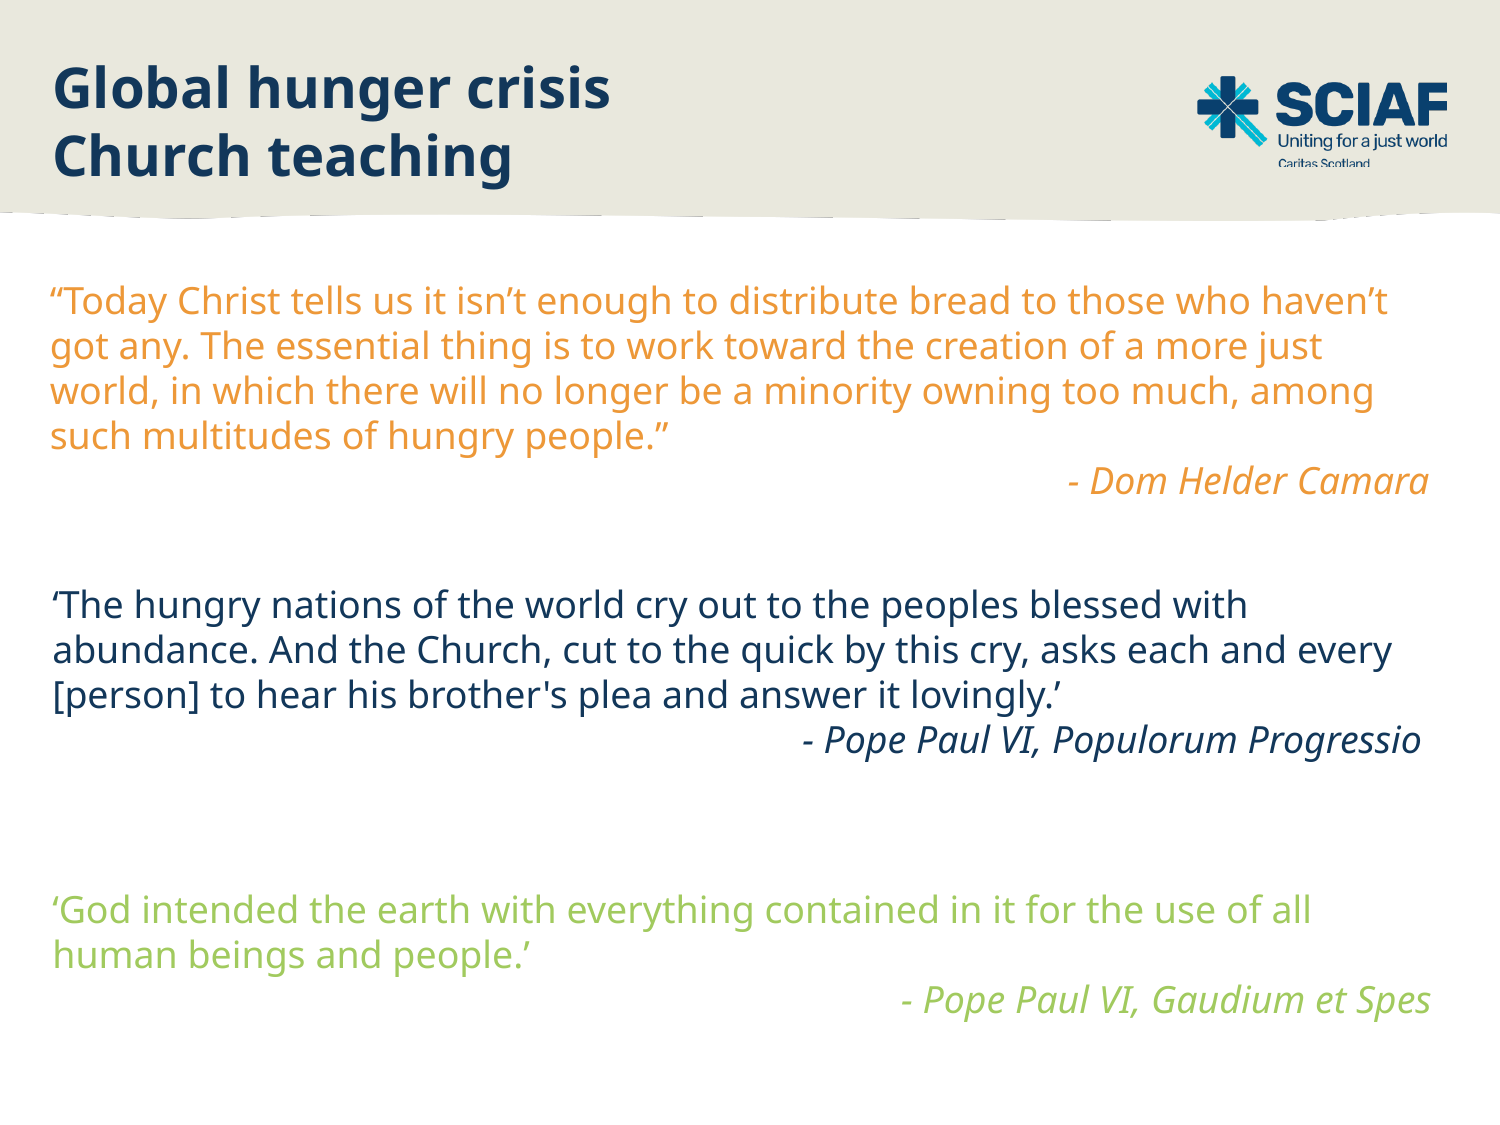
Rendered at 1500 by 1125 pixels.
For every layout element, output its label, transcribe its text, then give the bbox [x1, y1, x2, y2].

text_box “Today Christ tells us it isn’t enough to distribute bread to those who haven’t got any. The essential thing is to work toward the creation of a more just world, in which there will no longer be a minority owning too much, among such multitudes of hungry people.” - Dom Helder Camara [35, 269, 1445, 510]
picture [0, 0, 1500, 221]
text_box ‘The hungry nations of the world cry out to the peoples blessed with abundance. And the Church, cut to the quick by this cry, asks each and every [person] to hear his brother's plea and answer it lovingly.’ - Pope Paul VI, Populorum Progressio [37, 574, 1447, 769]
text_box ‘God intended the earth with everything contained in it for the use of all human beings and people.’ - Pope Paul VI, Gaudium et Spes [37, 878, 1447, 1028]
